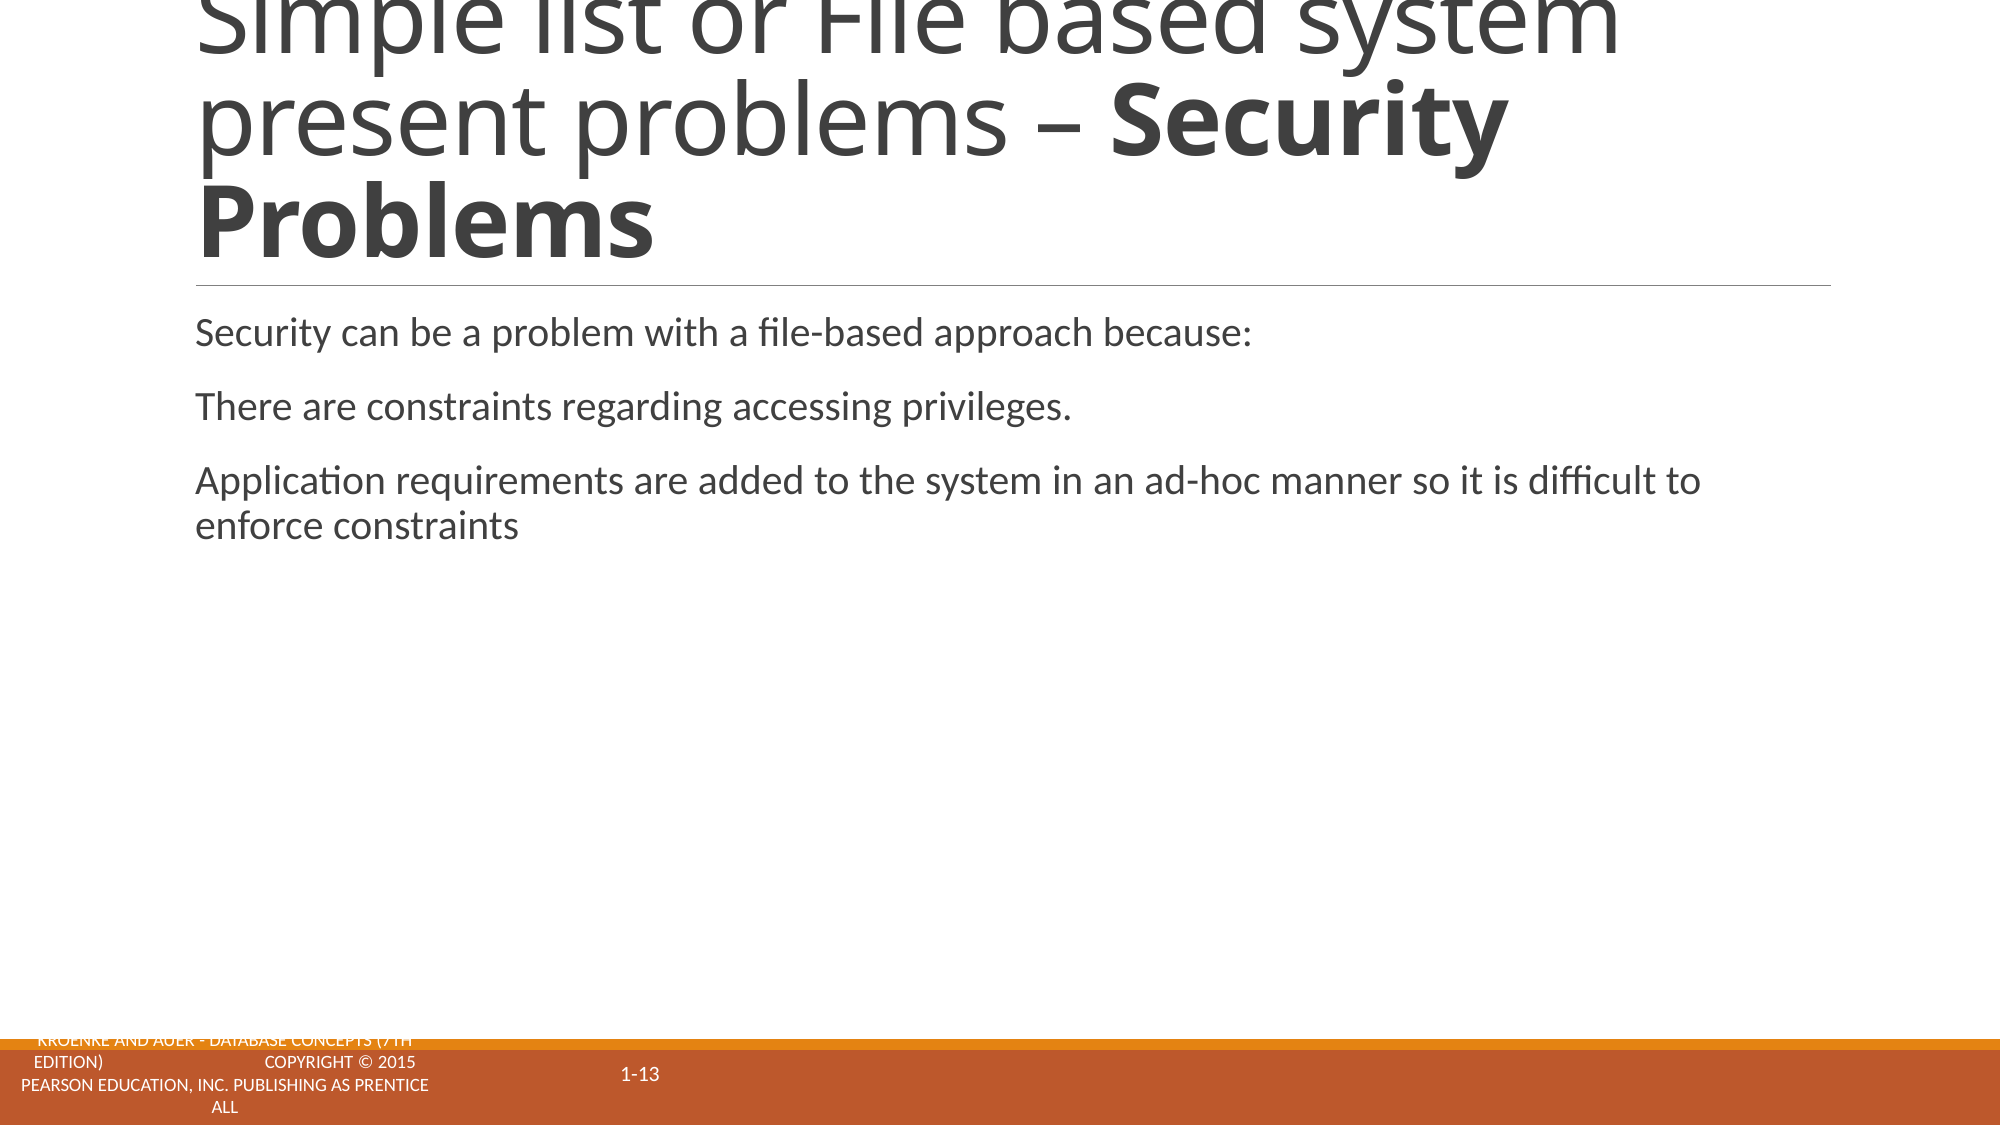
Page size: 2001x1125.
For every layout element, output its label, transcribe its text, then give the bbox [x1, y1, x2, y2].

title Simple list or File based system present problems – Security Problems [180, 47, 1830, 285]
slide_number 1-13 [0, 1042, 675, 1103]
list Security can be a problem with a file-based approach because: There are constraints regarding accessing privileges. Application requirements are added to the system in an ad-hoc manner so it is difficult to enforce constraints [180, 302, 1830, 963]
